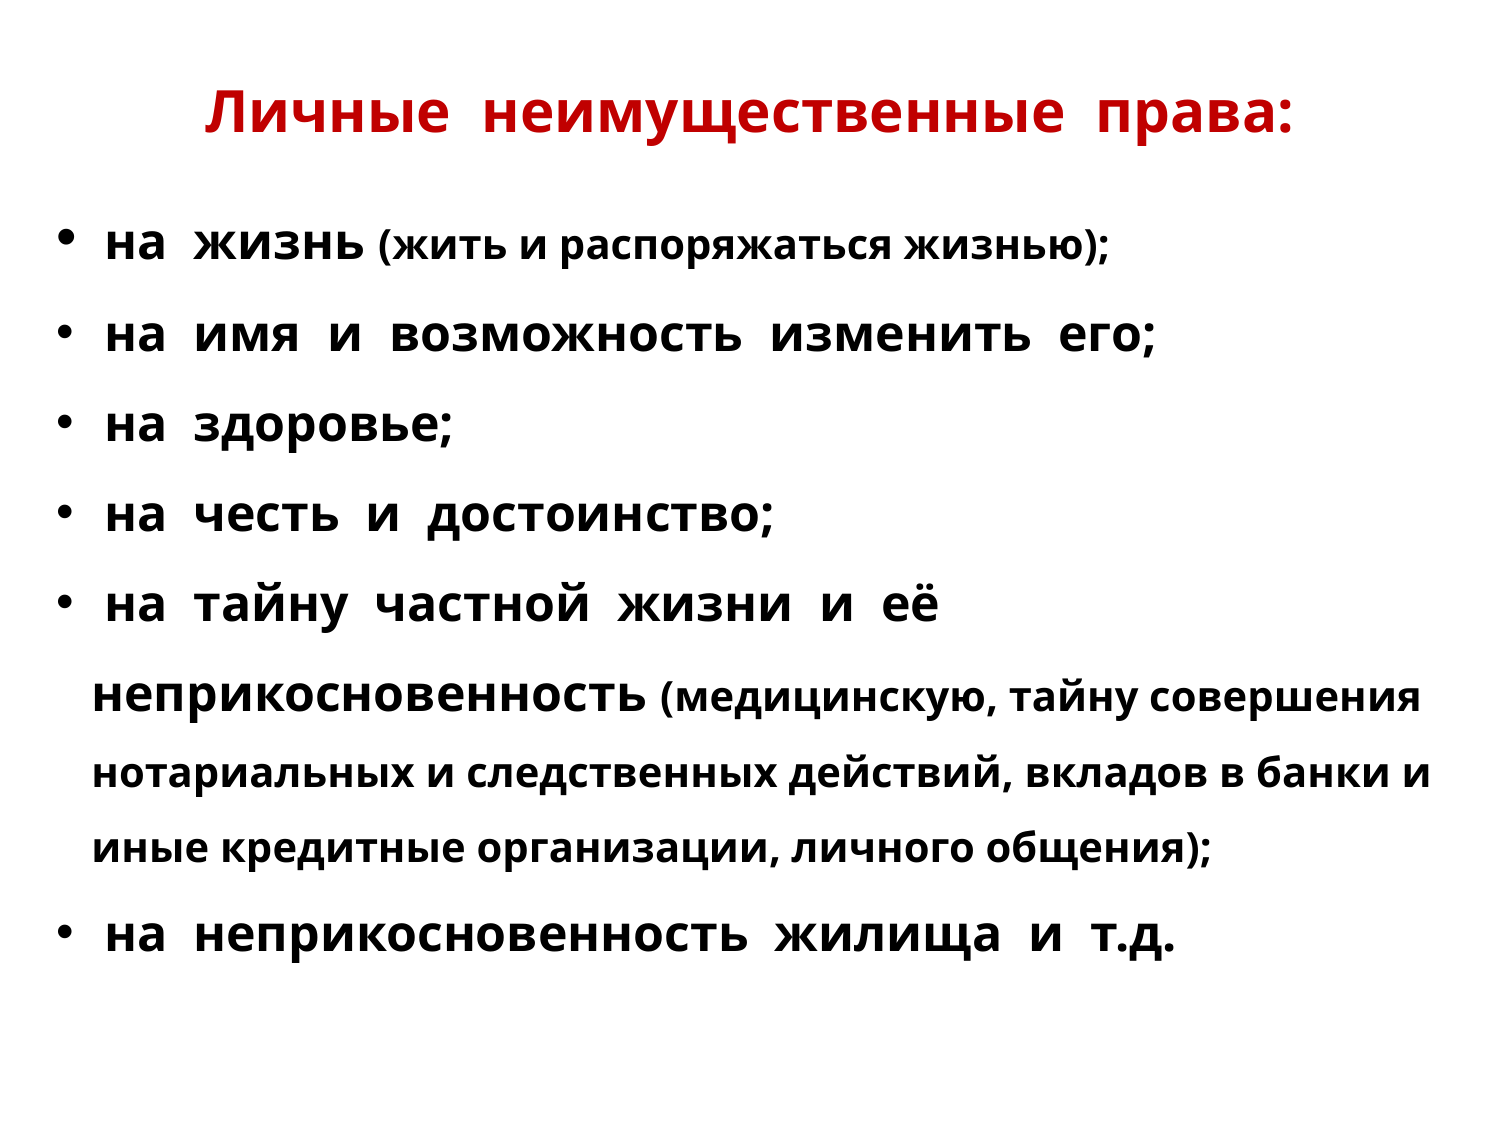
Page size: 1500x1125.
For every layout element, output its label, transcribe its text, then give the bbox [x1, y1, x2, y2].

text_box Личные неимущественные права: на жизнь (жить и распоряжаться жизнью); на имя и возможность изменить его; на здоровье; на честь и достоинство; на тайну частной жизни и её неприкосновенность (медицинскую, тайну совершения нотариальных и следственных действий, вкладов в банки и иные кредитные организации, личного общения); на неприкосновенность жилища и т.д. [41, 66, 1459, 1064]
